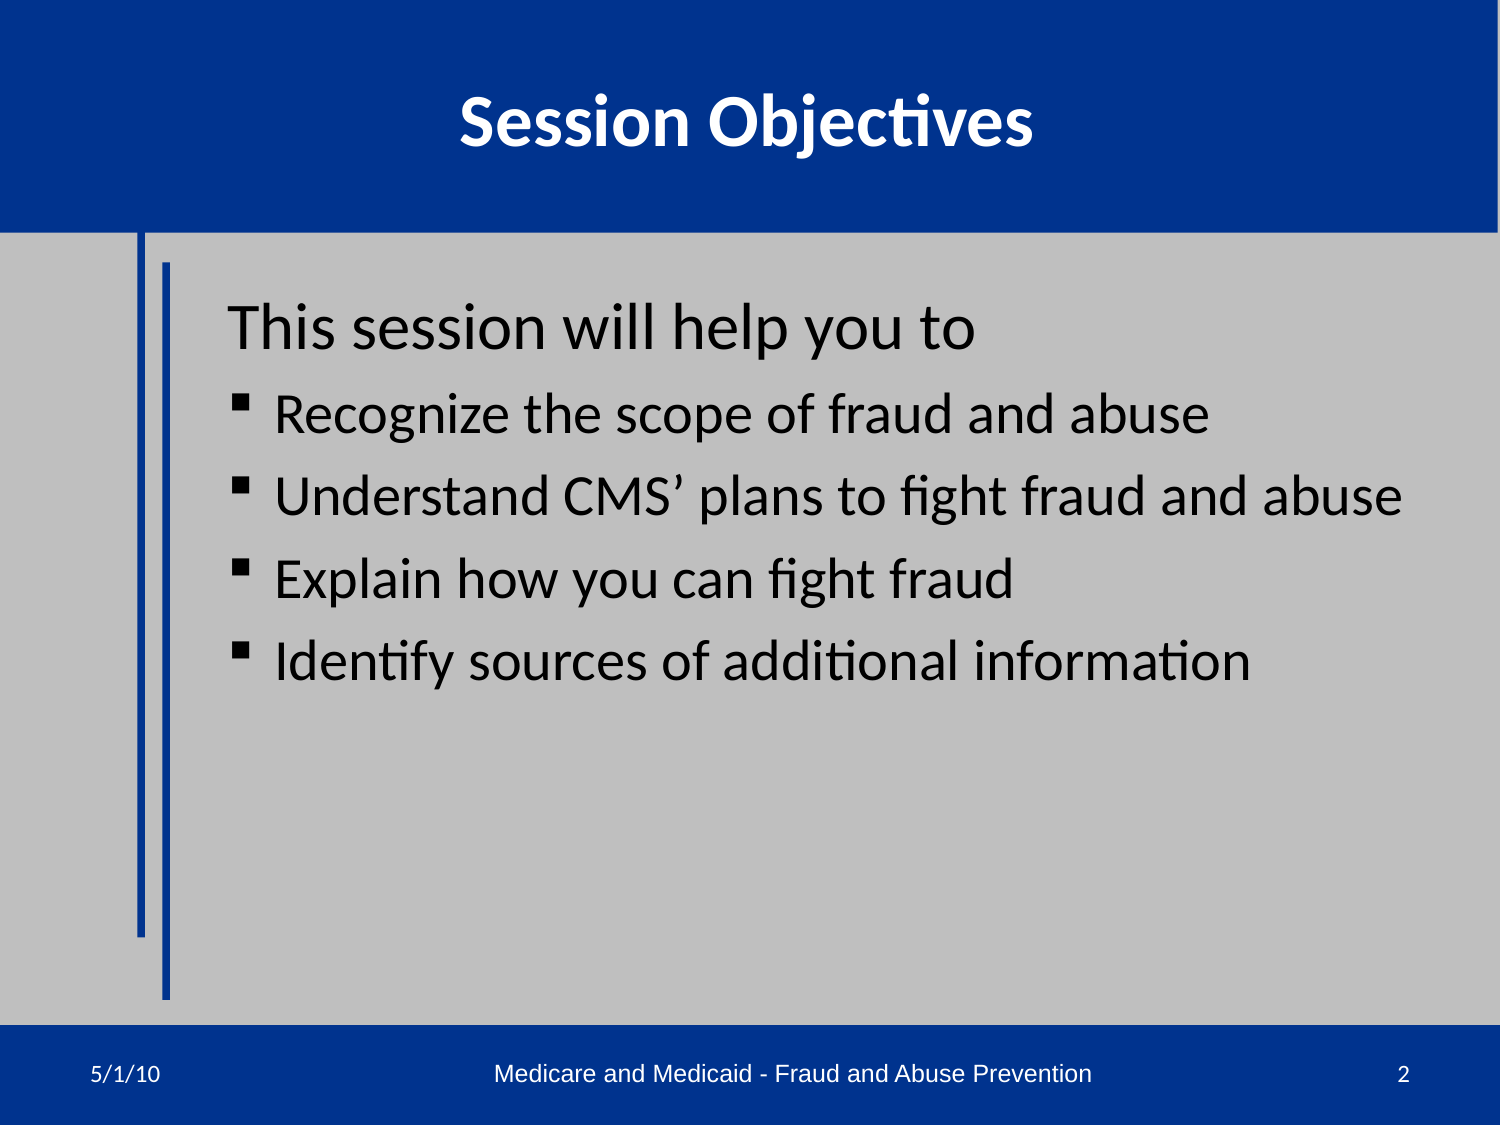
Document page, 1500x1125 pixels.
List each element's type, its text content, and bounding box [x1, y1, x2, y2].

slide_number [75, 1042, 300, 1103]
title Session Objectives [0, 0, 1498, 233]
footer Medicare and Medicaid - Fraud and Abuse Prevention [300, 1042, 1288, 1103]
list This session will help you to Recognize the scope of fraud and abuse Understand CMS’ plans to fight fraud and abuse Explain how you can fight fraud Identify sources of additional information [212, 274, 1426, 976]
slide_number 2 [1288, 1042, 1425, 1103]
